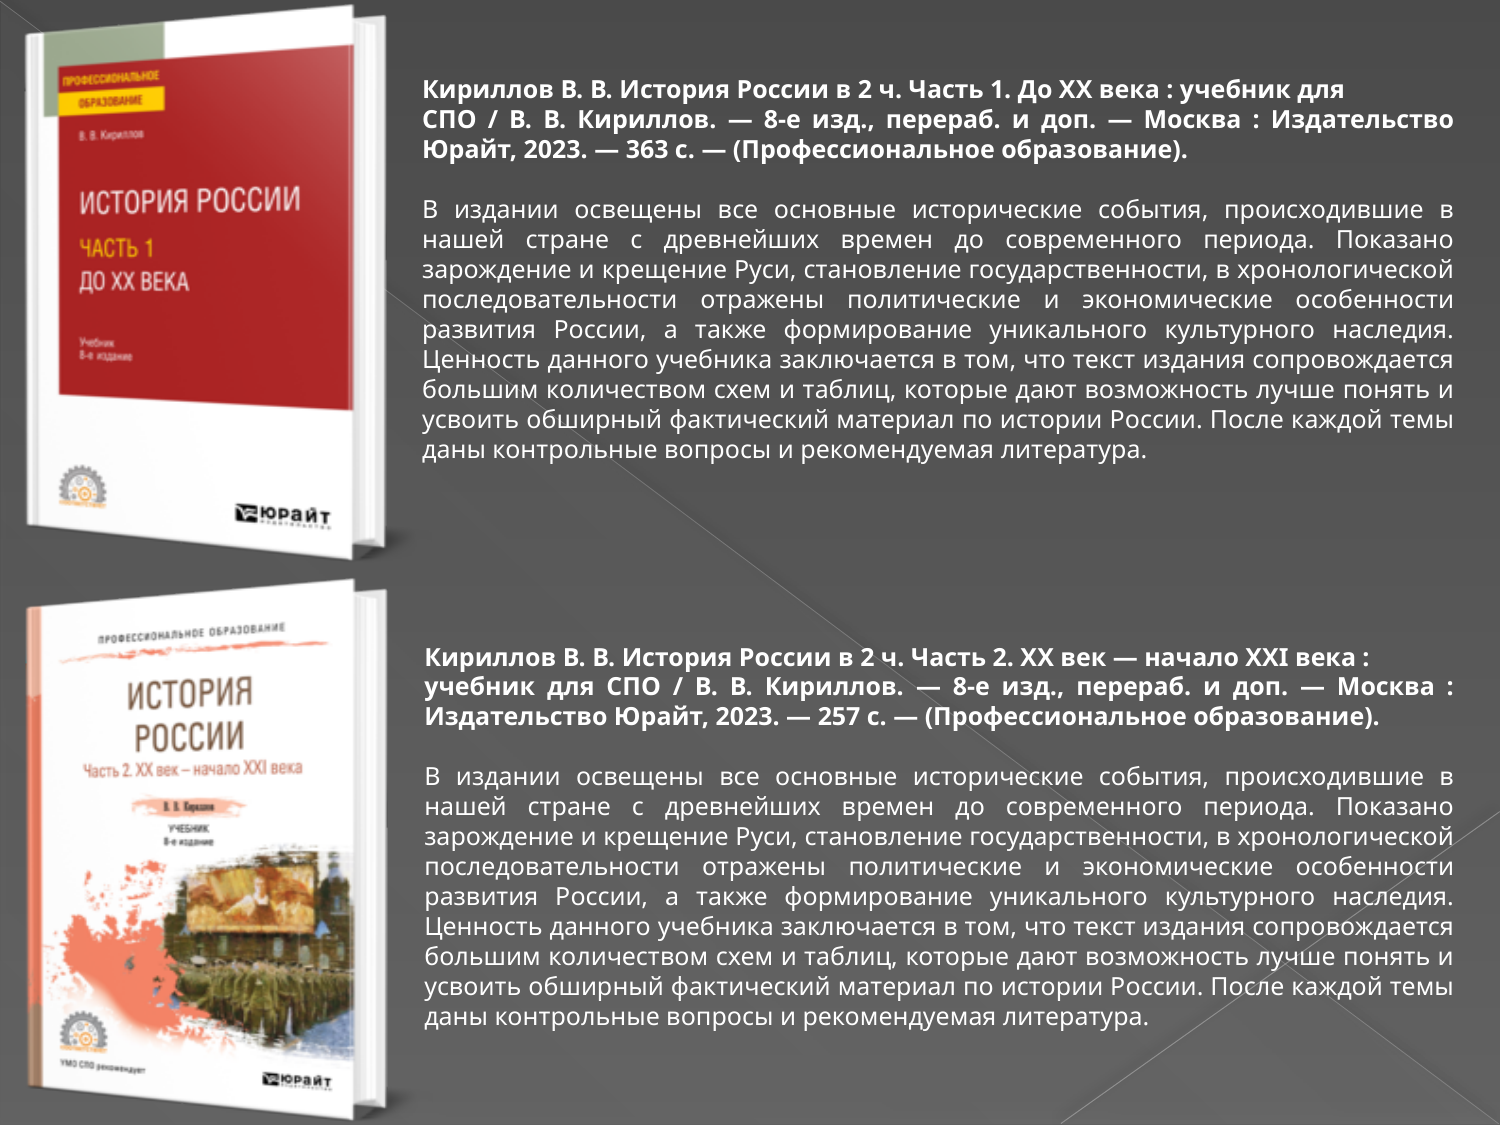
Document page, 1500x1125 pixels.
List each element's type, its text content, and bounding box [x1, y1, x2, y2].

text_box Кириллов В. В. История России в 2 ч. Часть 1. До ХХ века : учебник для СПО / В. В. Кириллов. — 8-е изд., перераб. и доп. — Москва : Издательство Юрайт, 2023. — 363 с. — (Профессиональное образование). В издании освещены все основные исторические события, происходившие в нашей стране с древнейших времен до современного периода. Показано зарождение и крещение Руси, становление государственности, в хронологической последовательности отражены политические и экономические особенности развития России, а также формирование уникального культурного наследия. Ценность данного учебника заключается в том, что текст издания сопровождается большим количеством схем и таблиц, которые дают возможность лучше понять и усвоить обширный фактический материал по истории России. После каждой темы даны контрольные вопросы и рекомендуемая литература. [435, 66, 1471, 471]
picture [0, 0, 433, 1125]
text_box Кириллов В. В. История России в 2 ч. Часть 2. ХХ век — начало ХХI века : учебник для СПО / В. В. Кириллов. — 8-е изд., перераб. и доп. — Москва : Издательство Юрайт, 2023. — 257 с. — (Профессиональное образование). В издании освещены все основные исторические события, происходившие в нашей стране с древнейших времен до современного периода. Показано зарождение и крещение Руси, становление государственности, в хронологической последовательности отражены политические и экономические особенности развития России, а также формирование уникального культурного наследия. Ценность данного учебника заключается в том, что текст издания сопровождается большим количеством схем и таблиц, которые дают возможность лучше понять и усвоить обширный фактический материал по истории России. После каждой темы даны контрольные вопросы и рекомендуемая литература. [437, 633, 1471, 1038]
